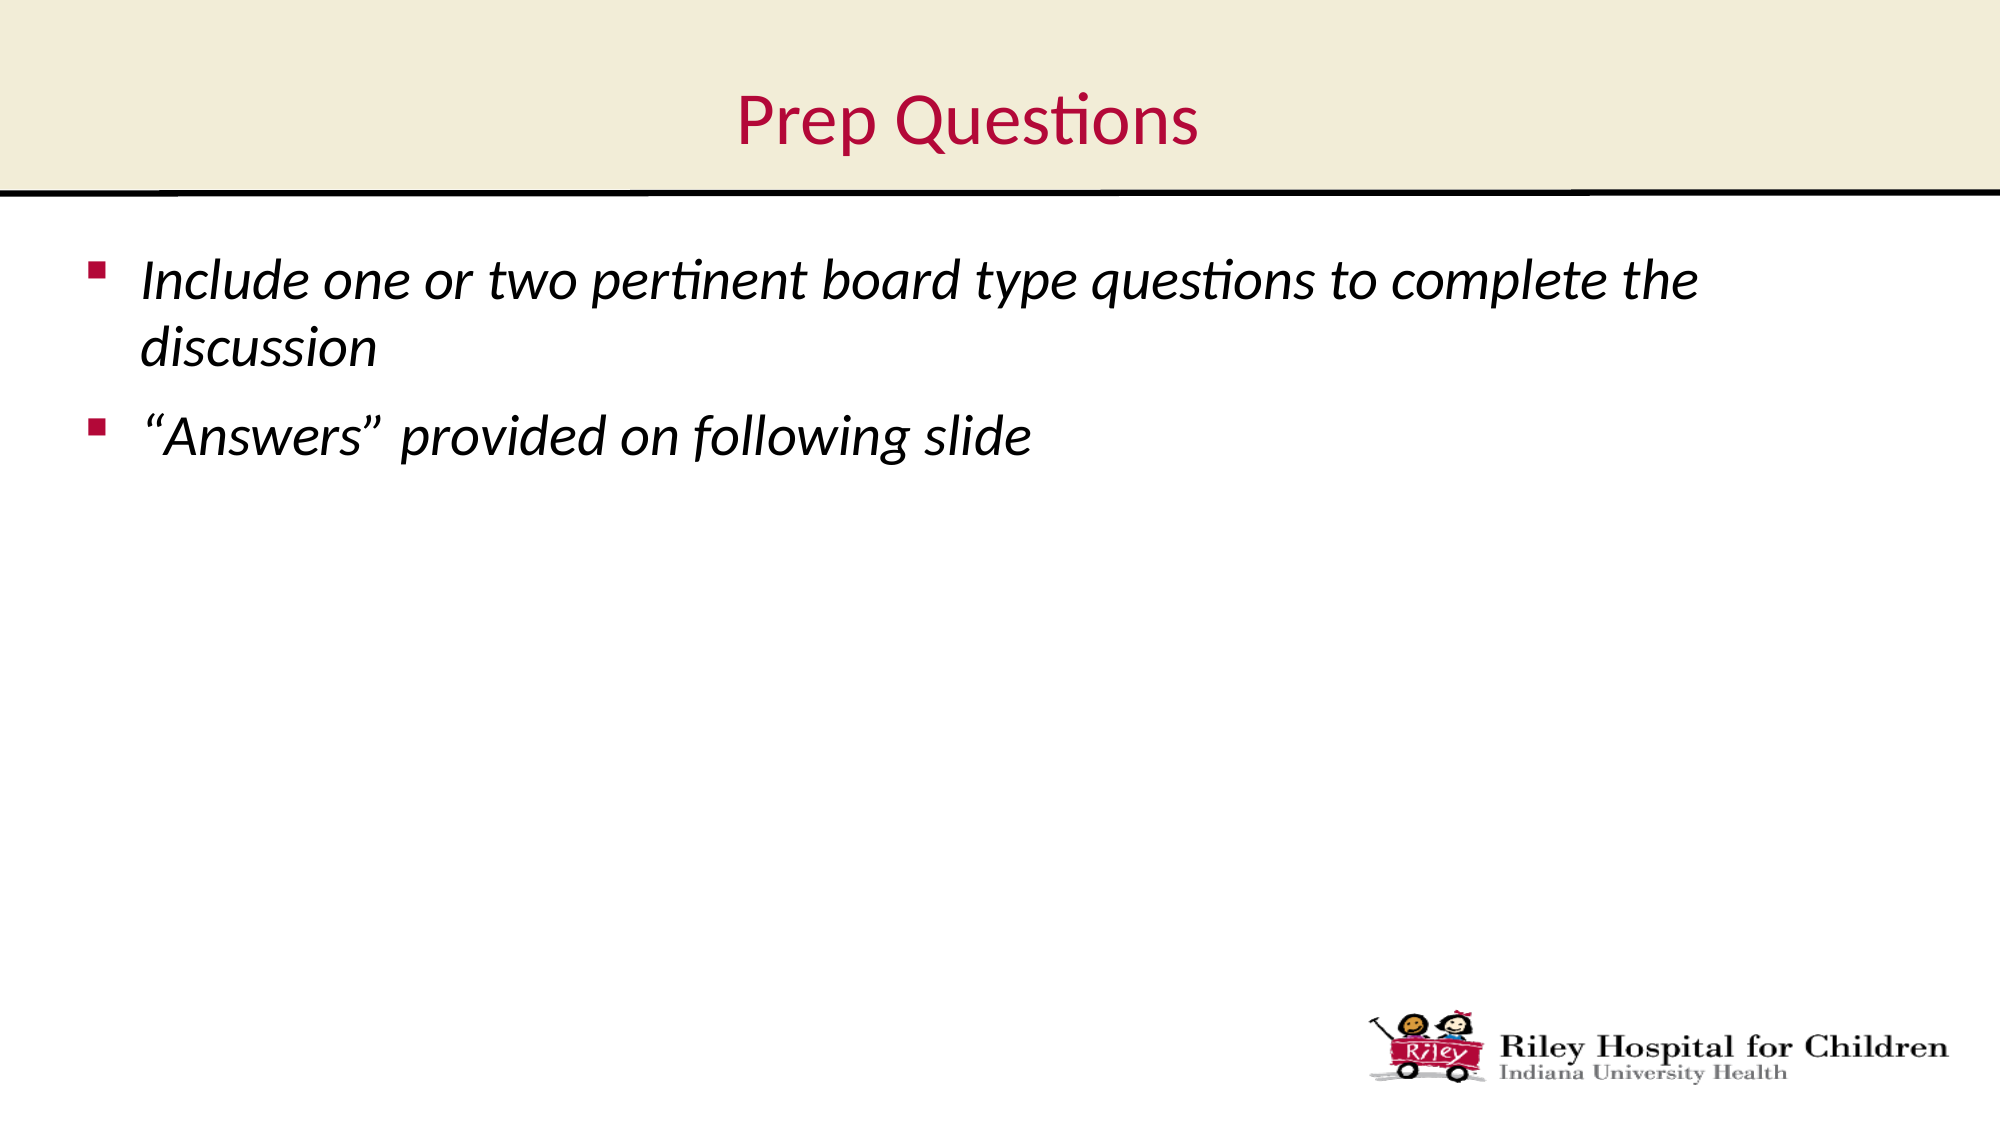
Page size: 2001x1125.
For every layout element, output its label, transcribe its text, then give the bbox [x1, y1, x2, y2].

picture [1346, 999, 1972, 1093]
list Include one or two pertinent board type questions to complete the discussion “Answers” provided on following slide [68, 239, 1869, 982]
title Prep Questions [118, 0, 1820, 168]
